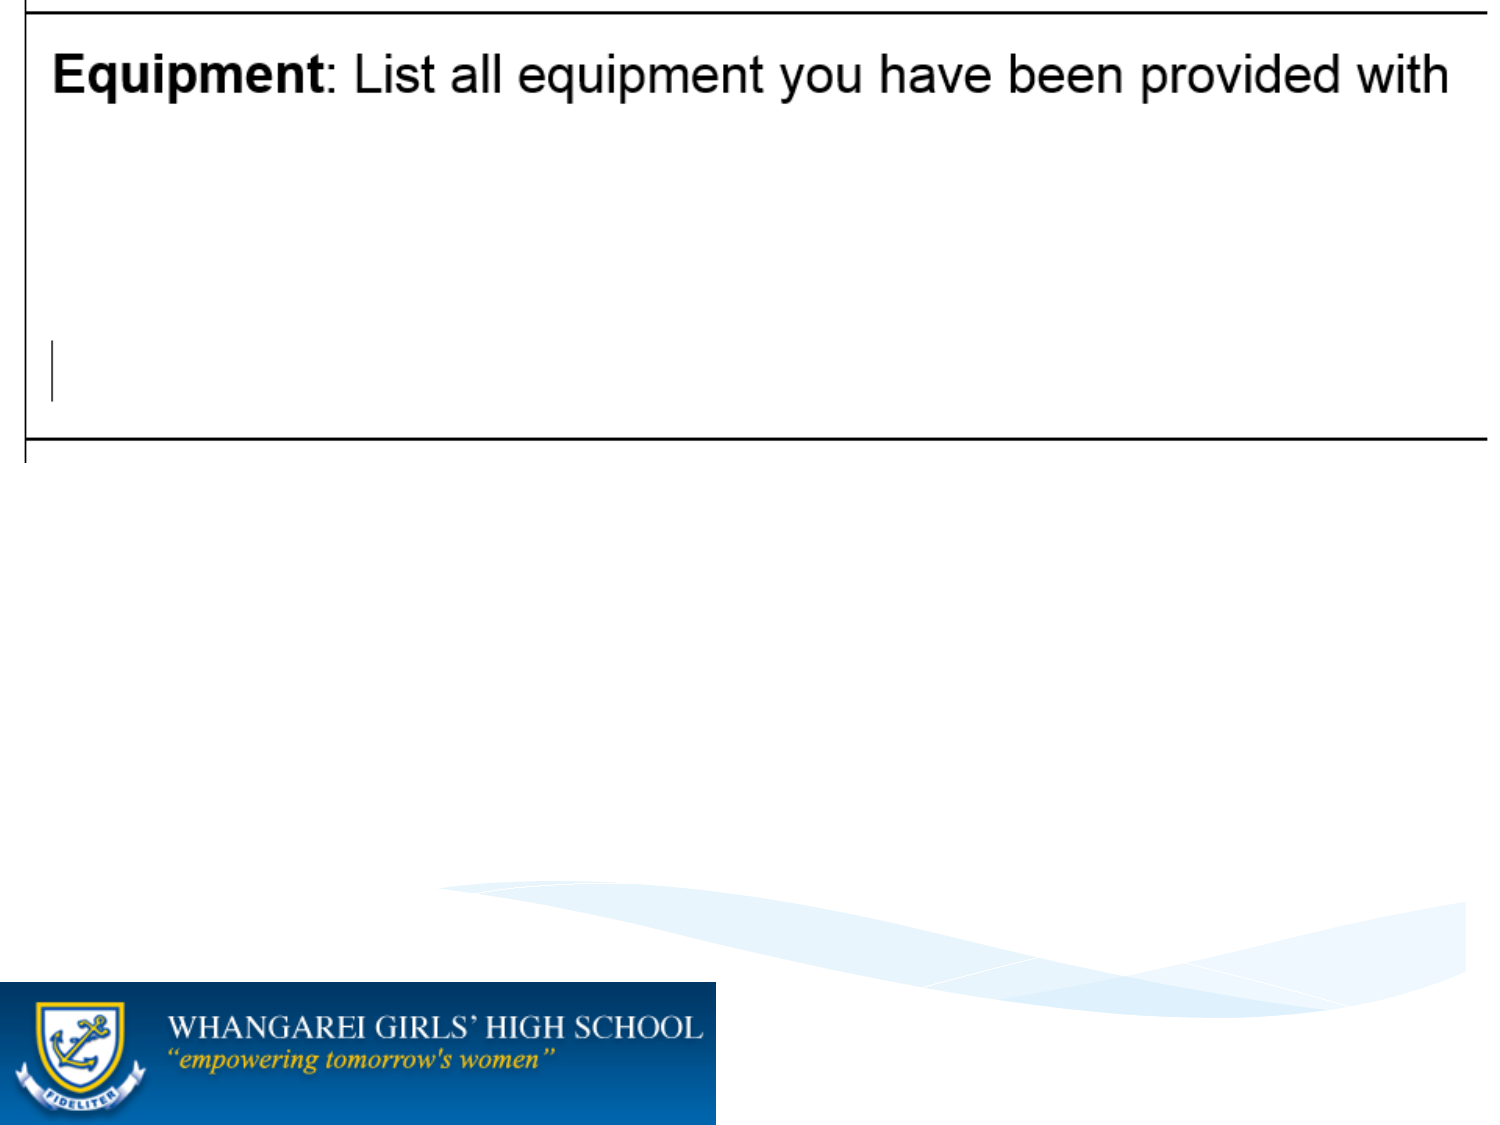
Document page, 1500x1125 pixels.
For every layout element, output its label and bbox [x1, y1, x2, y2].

picture [0, 982, 716, 1125]
picture [0, 0, 1488, 463]
